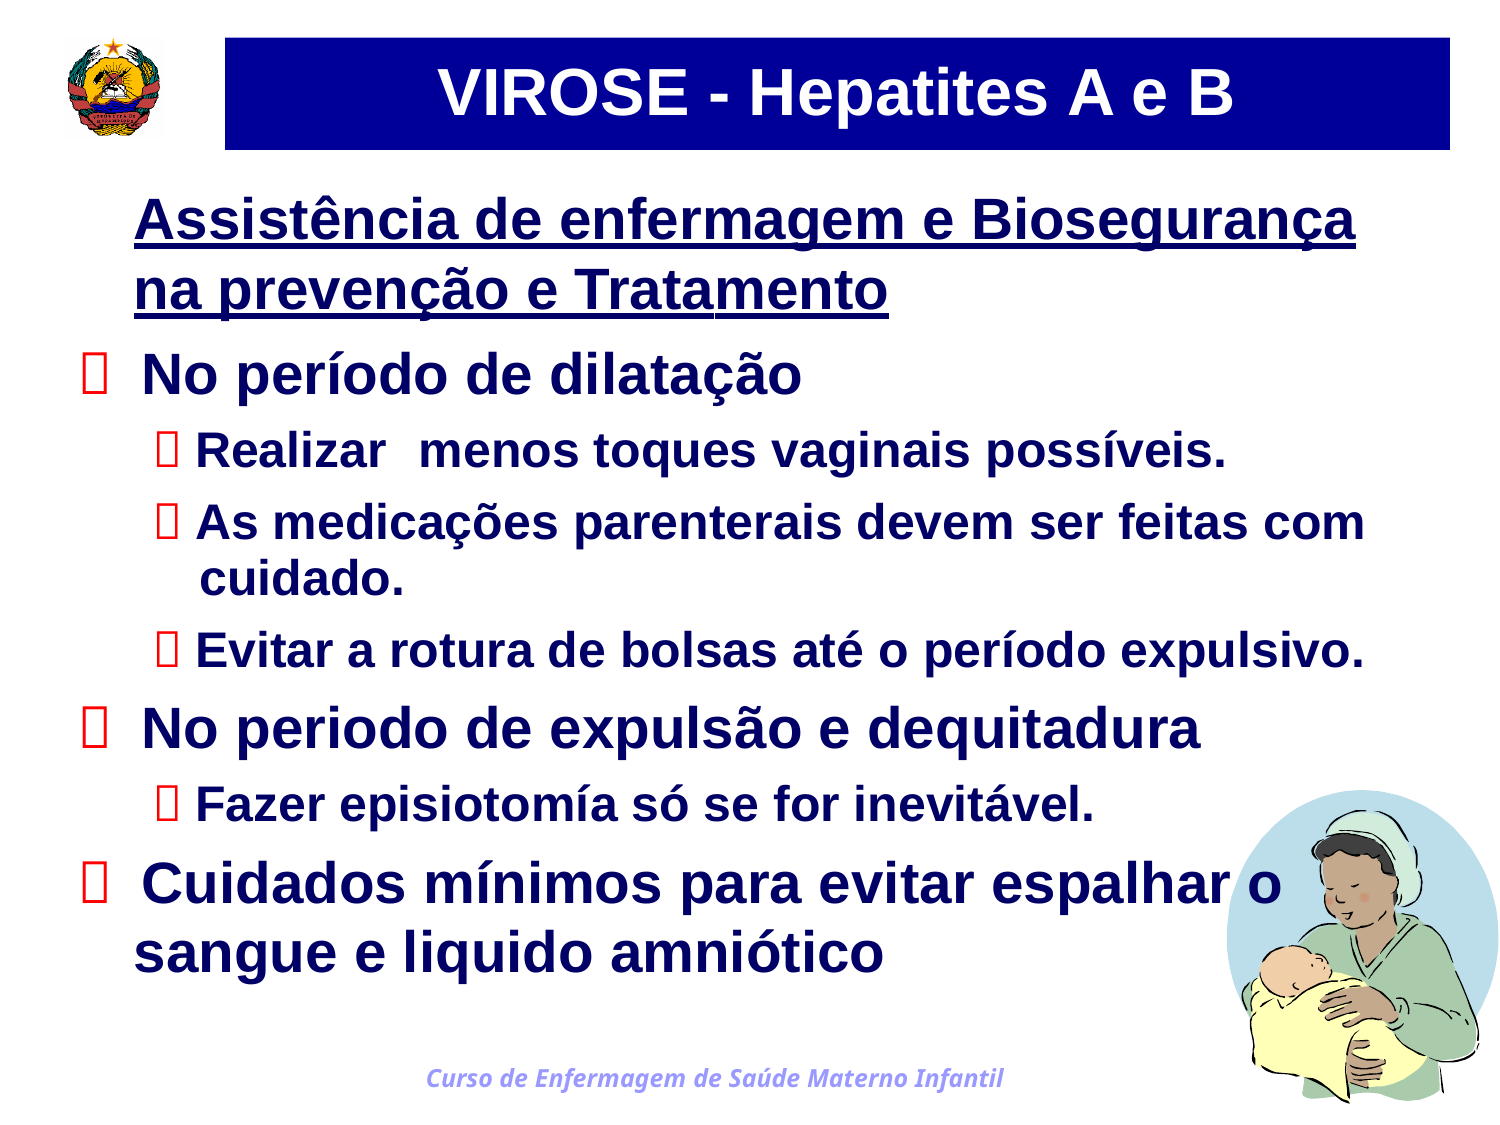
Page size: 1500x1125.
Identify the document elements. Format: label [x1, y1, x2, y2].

text_box [416, 424, 1237, 479]
text_box [423, 1064, 1118, 1094]
text_box [131, 189, 1368, 253]
text_box [75, 344, 806, 407]
text_box [75, 496, 1499, 1104]
text_box [62, 37, 165, 139]
text_box [150, 424, 401, 479]
text_box [131, 260, 904, 323]
text_box [225, 37, 1450, 150]
